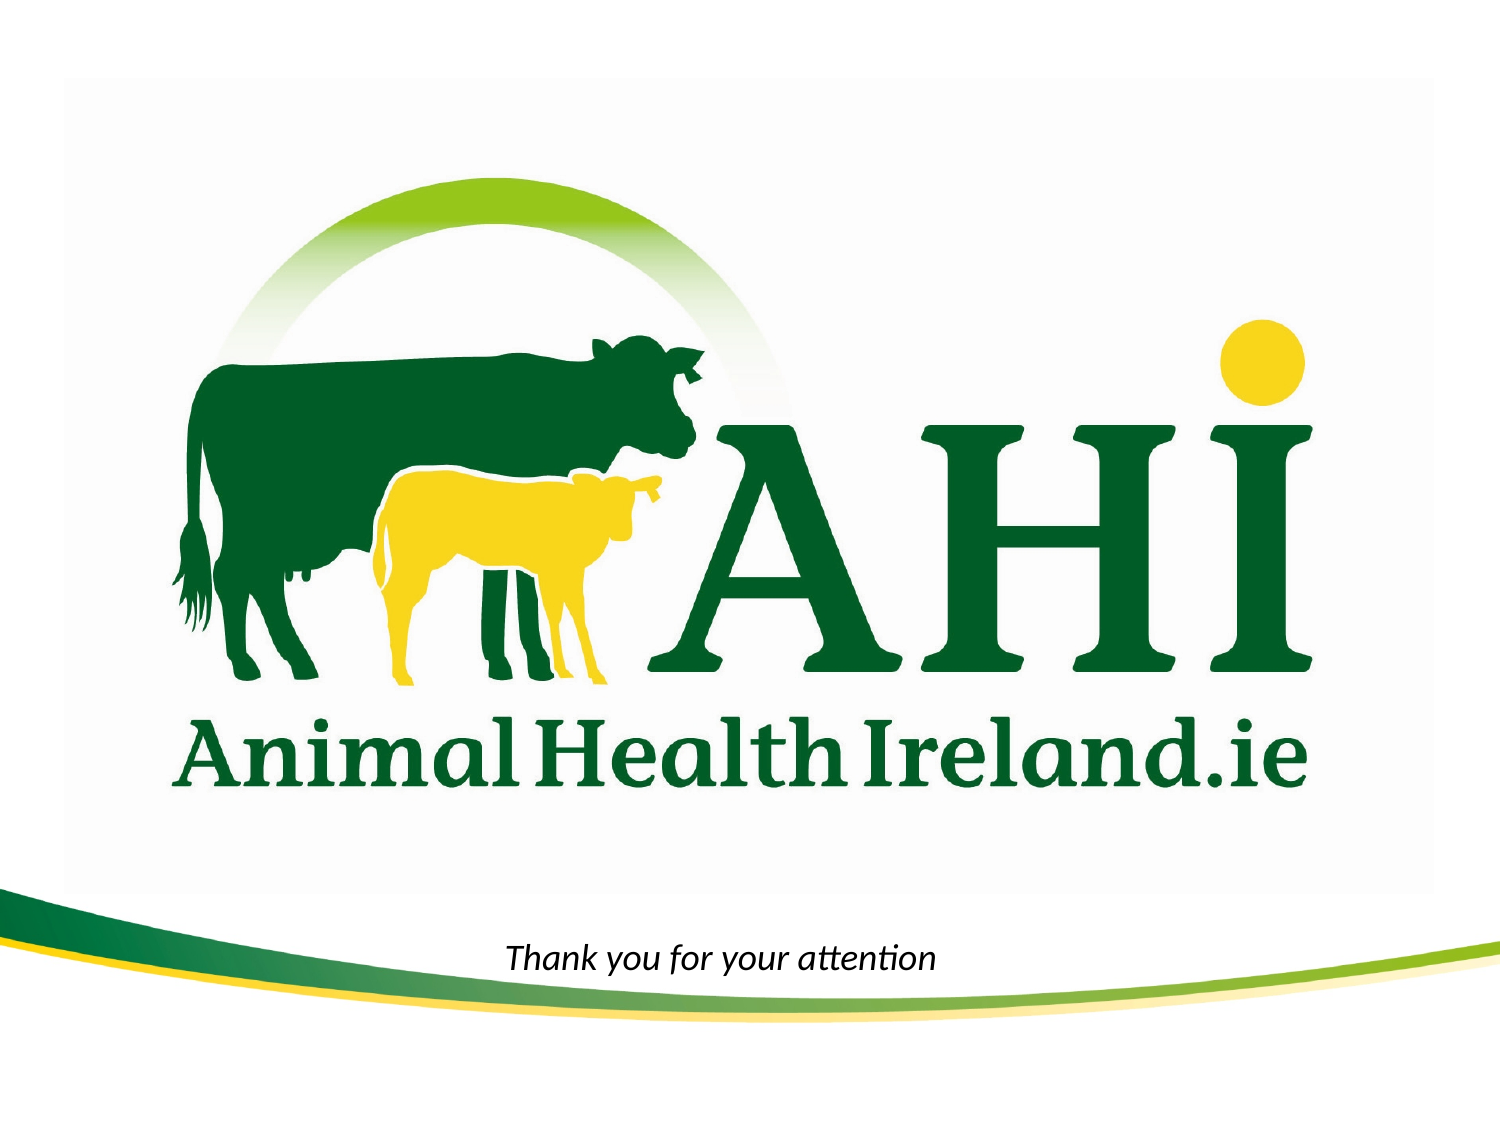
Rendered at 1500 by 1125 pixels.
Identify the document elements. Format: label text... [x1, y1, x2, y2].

picture [0, 77, 1500, 1125]
text_box Thank you for your attention [93, 925, 1348, 986]
